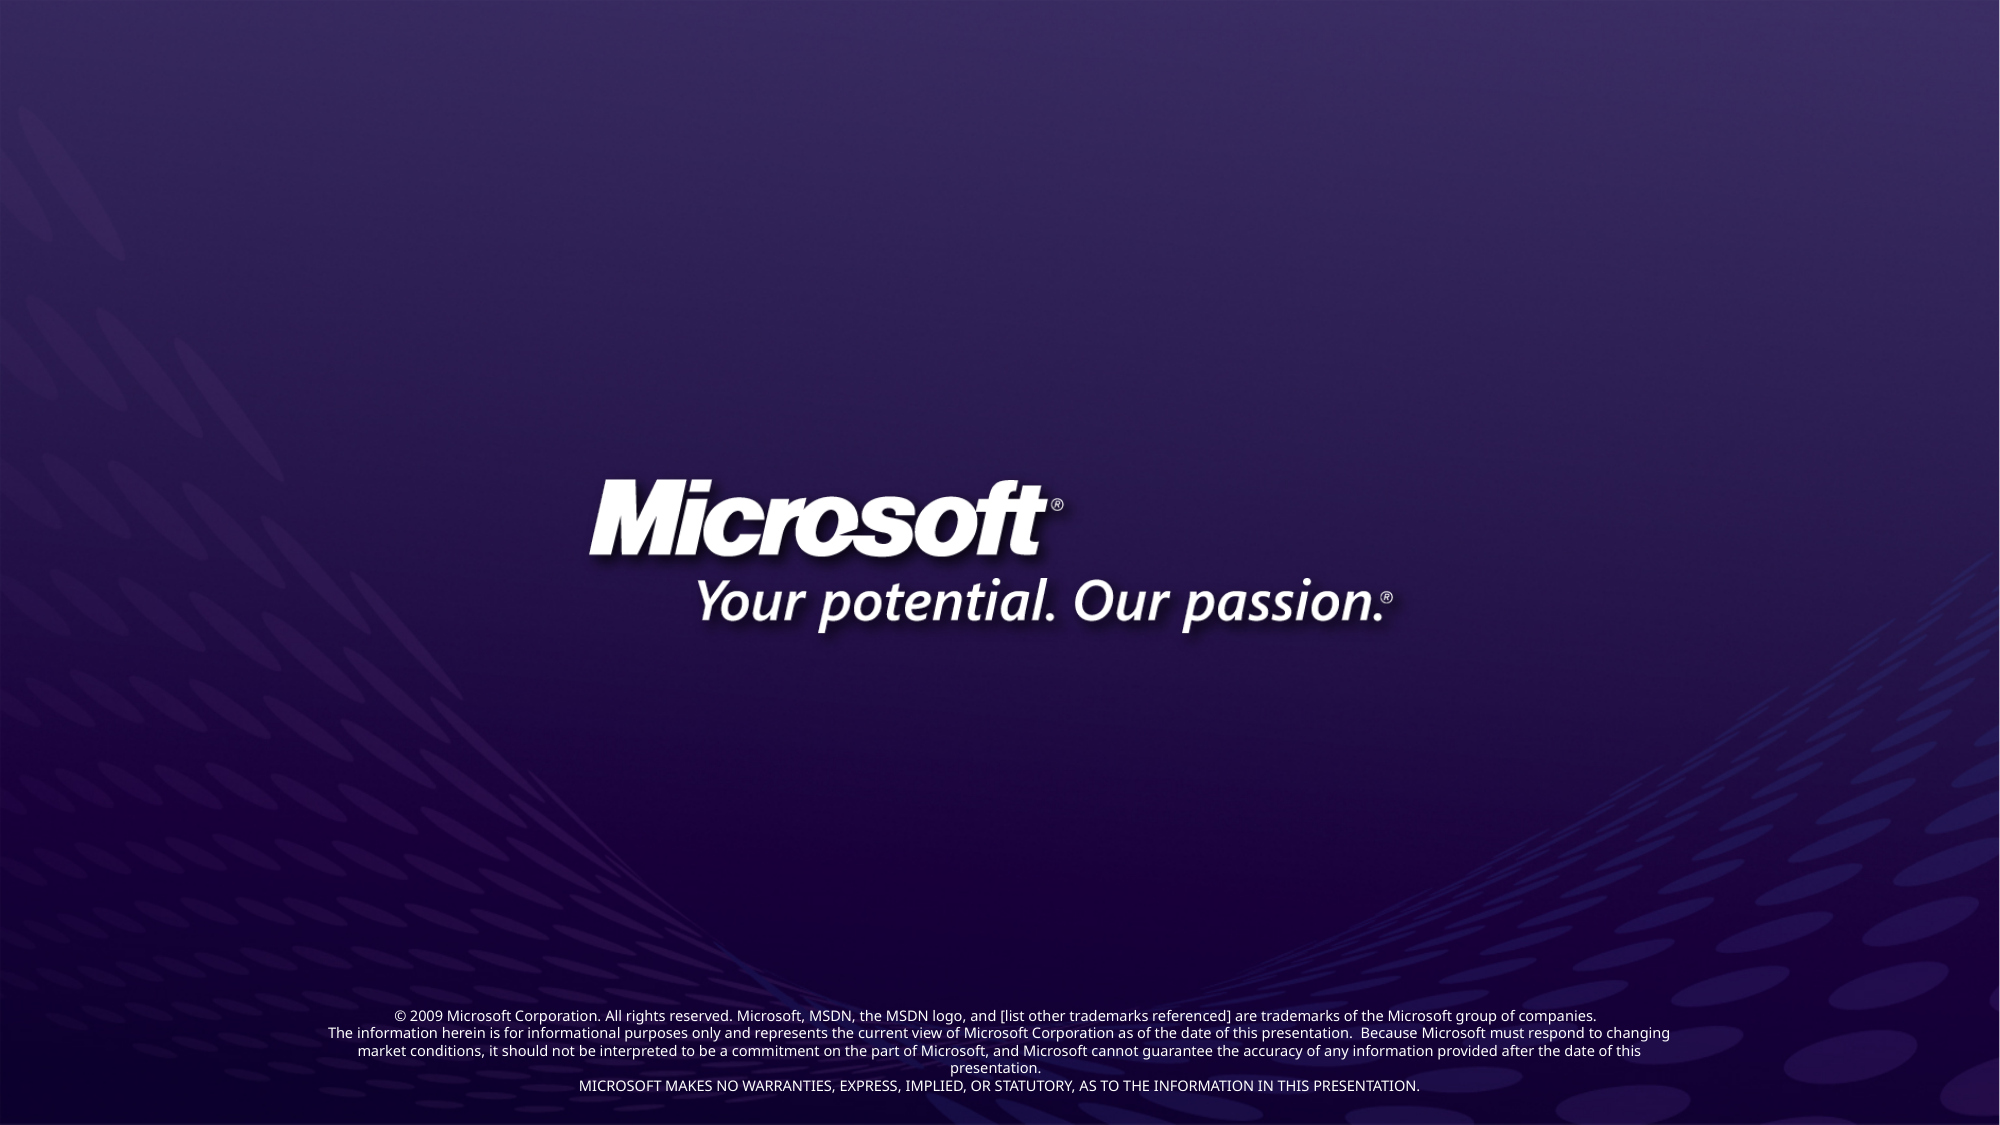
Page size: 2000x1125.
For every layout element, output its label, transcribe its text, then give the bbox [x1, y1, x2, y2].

text_box © 2009 Microsoft Corporation. All rights reserved. Microsoft, MSDN, the MSDN logo, and [list other trademarks referenced] are trademarks of the Microsoft group of companies. The information herein is for informational purposes only and represents the current view of Microsoft Corporation as of the date of this presentation. Because Microsoft must respond to changing market conditions, it should not be interpreted to be a commitment on the part of Microsoft, and Microsoft cannot guarantee the accuracy of any information provided after the date of this presentation. MICROSOFT MAKES NO WARRANTIES, EXPRESS, IMPLIED, OR STATUTORY, AS TO THE INFORMATION IN THIS PRESENTATION. [312, 999, 1688, 1102]
picture [0, 0, 2000, 1125]
